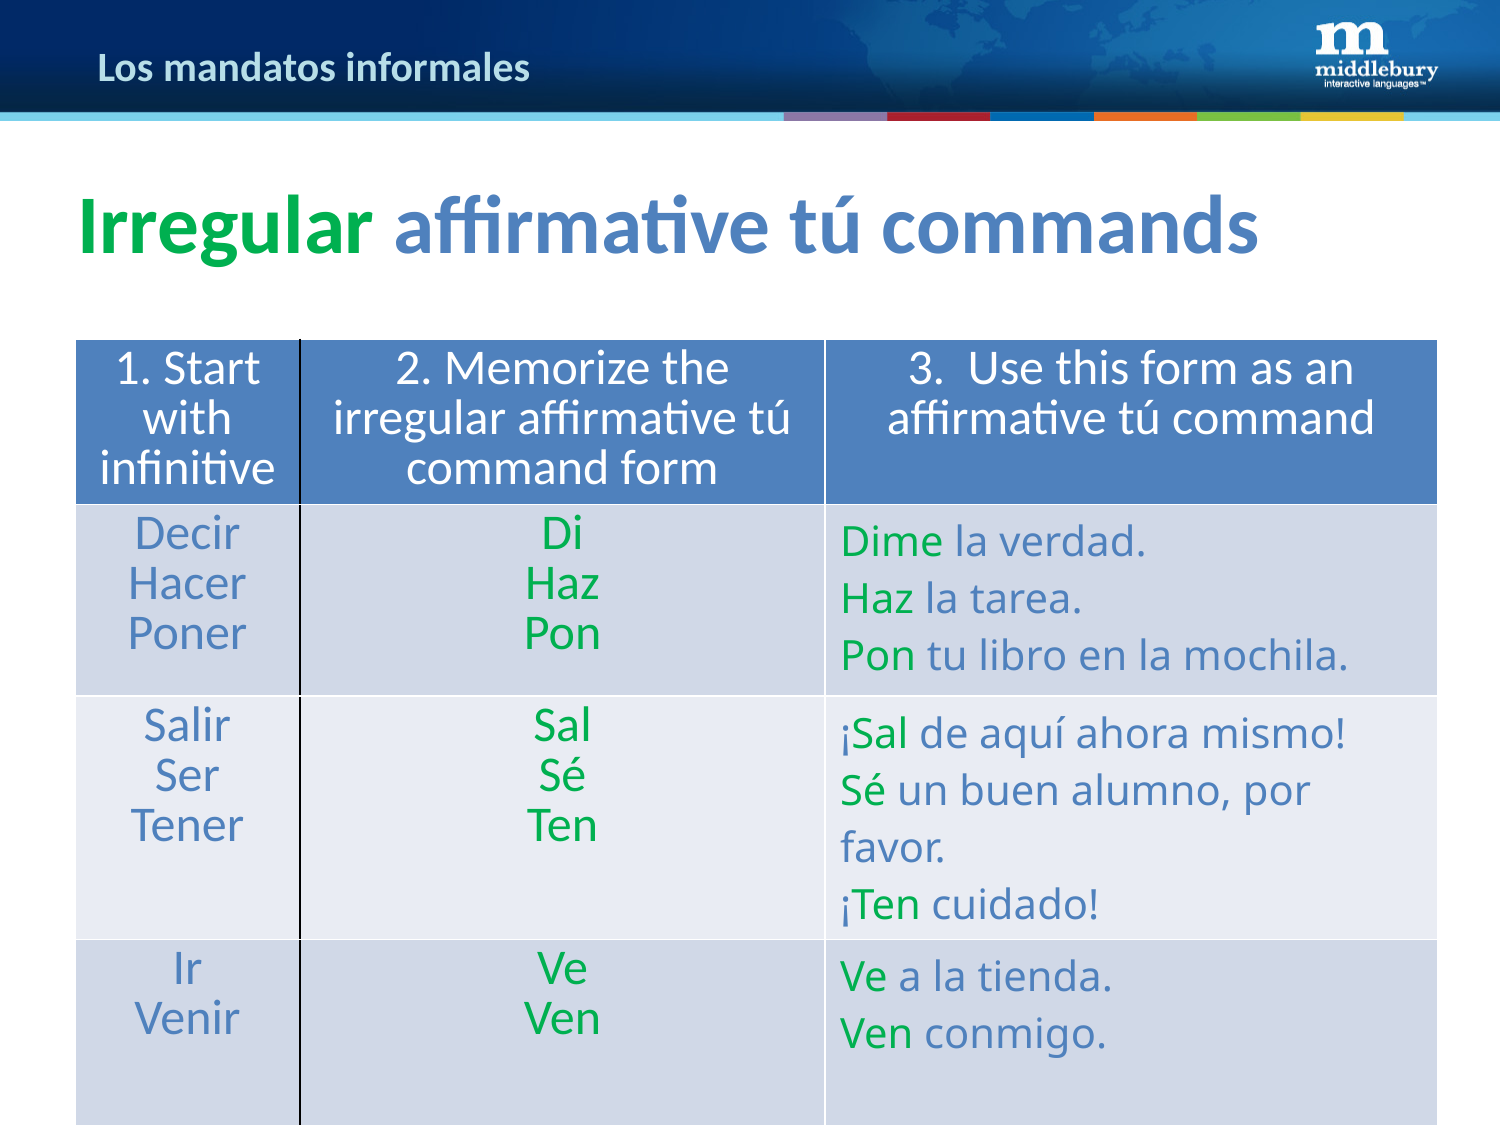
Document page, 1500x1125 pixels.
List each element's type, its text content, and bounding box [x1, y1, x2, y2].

text_box Irregular affirmative tú commands [62, 162, 1425, 278]
table_header 1. Start with infinitive [76, 340, 299, 504]
table_header 2. Memorize the irregular affirmative tú command form [301, 340, 824, 504]
table_cell Ve a la tienda. Ven conmigo. [826, 940, 1437, 1125]
table_cell Ve Ven [301, 940, 824, 1125]
table_cell Salir Ser Tener [76, 697, 299, 939]
table_cell Dime la verdad. Haz la tarea. Pon tu libro en la mochila. [826, 505, 1437, 695]
picture [0, 0, 1500, 121]
table_cell Di Haz Pon [301, 505, 824, 695]
table_cell Ir Venir [76, 940, 299, 1125]
table_cell Sal Sé Ten [301, 697, 824, 939]
title Los mandatos informales [82, 24, 1245, 105]
table_header 3. Use this form as an affirmative tú command [826, 340, 1437, 504]
table_cell Decir Hacer Poner [76, 505, 299, 695]
table_cell ¡Sal de aquí ahora mismo! Sé un buen alumno, por favor. ¡Ten cuidado! [826, 697, 1437, 939]
